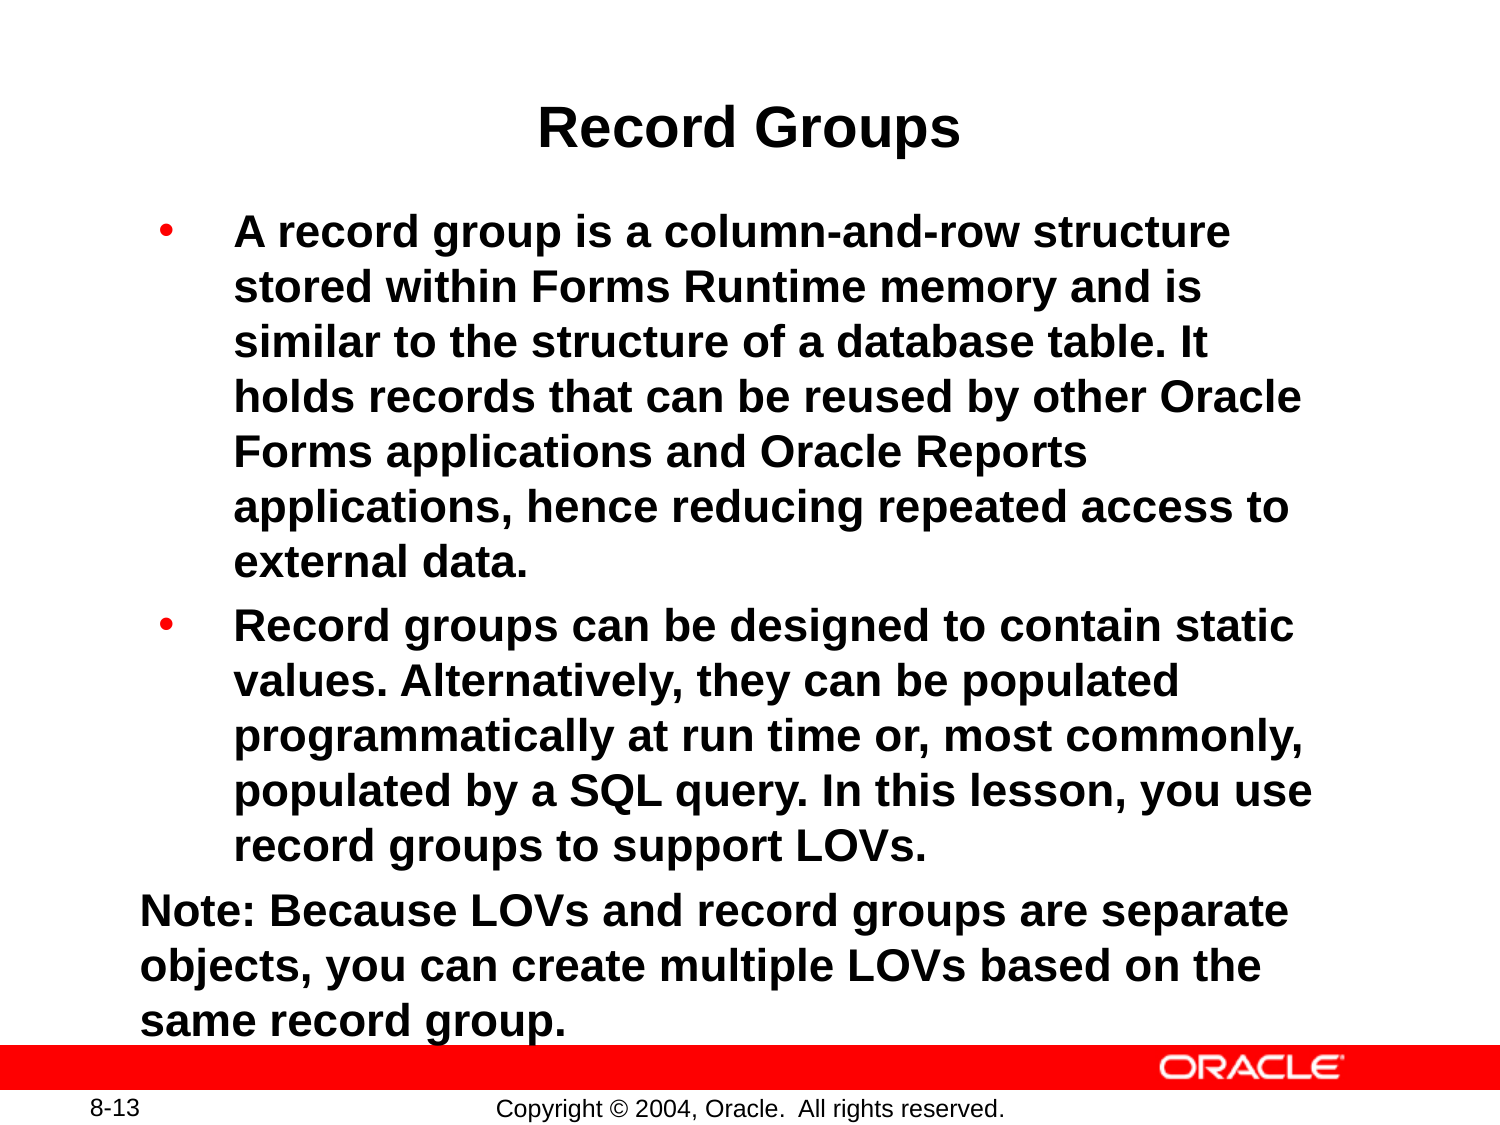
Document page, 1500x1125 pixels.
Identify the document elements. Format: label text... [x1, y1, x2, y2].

title Record Groups [149, 87, 1351, 232]
list A record group is a column-and-row structure stored within Forms Runtime memory and is similar to the structure of a database table. It holds records that can be reused by other Oracle Forms applications and Oracle Reports applications, hence reducing repeated access to external data. Record groups can be designed to contain static values. Alternatively, they can be populated programmatically at run time or, most commonly, populated by a SQL query. In this lesson, you use record groups to support LOVs. Note: Because LOVs and record groups are separate objects, you can create multiple LOVs based on the same record group. [137, 199, 1347, 1125]
